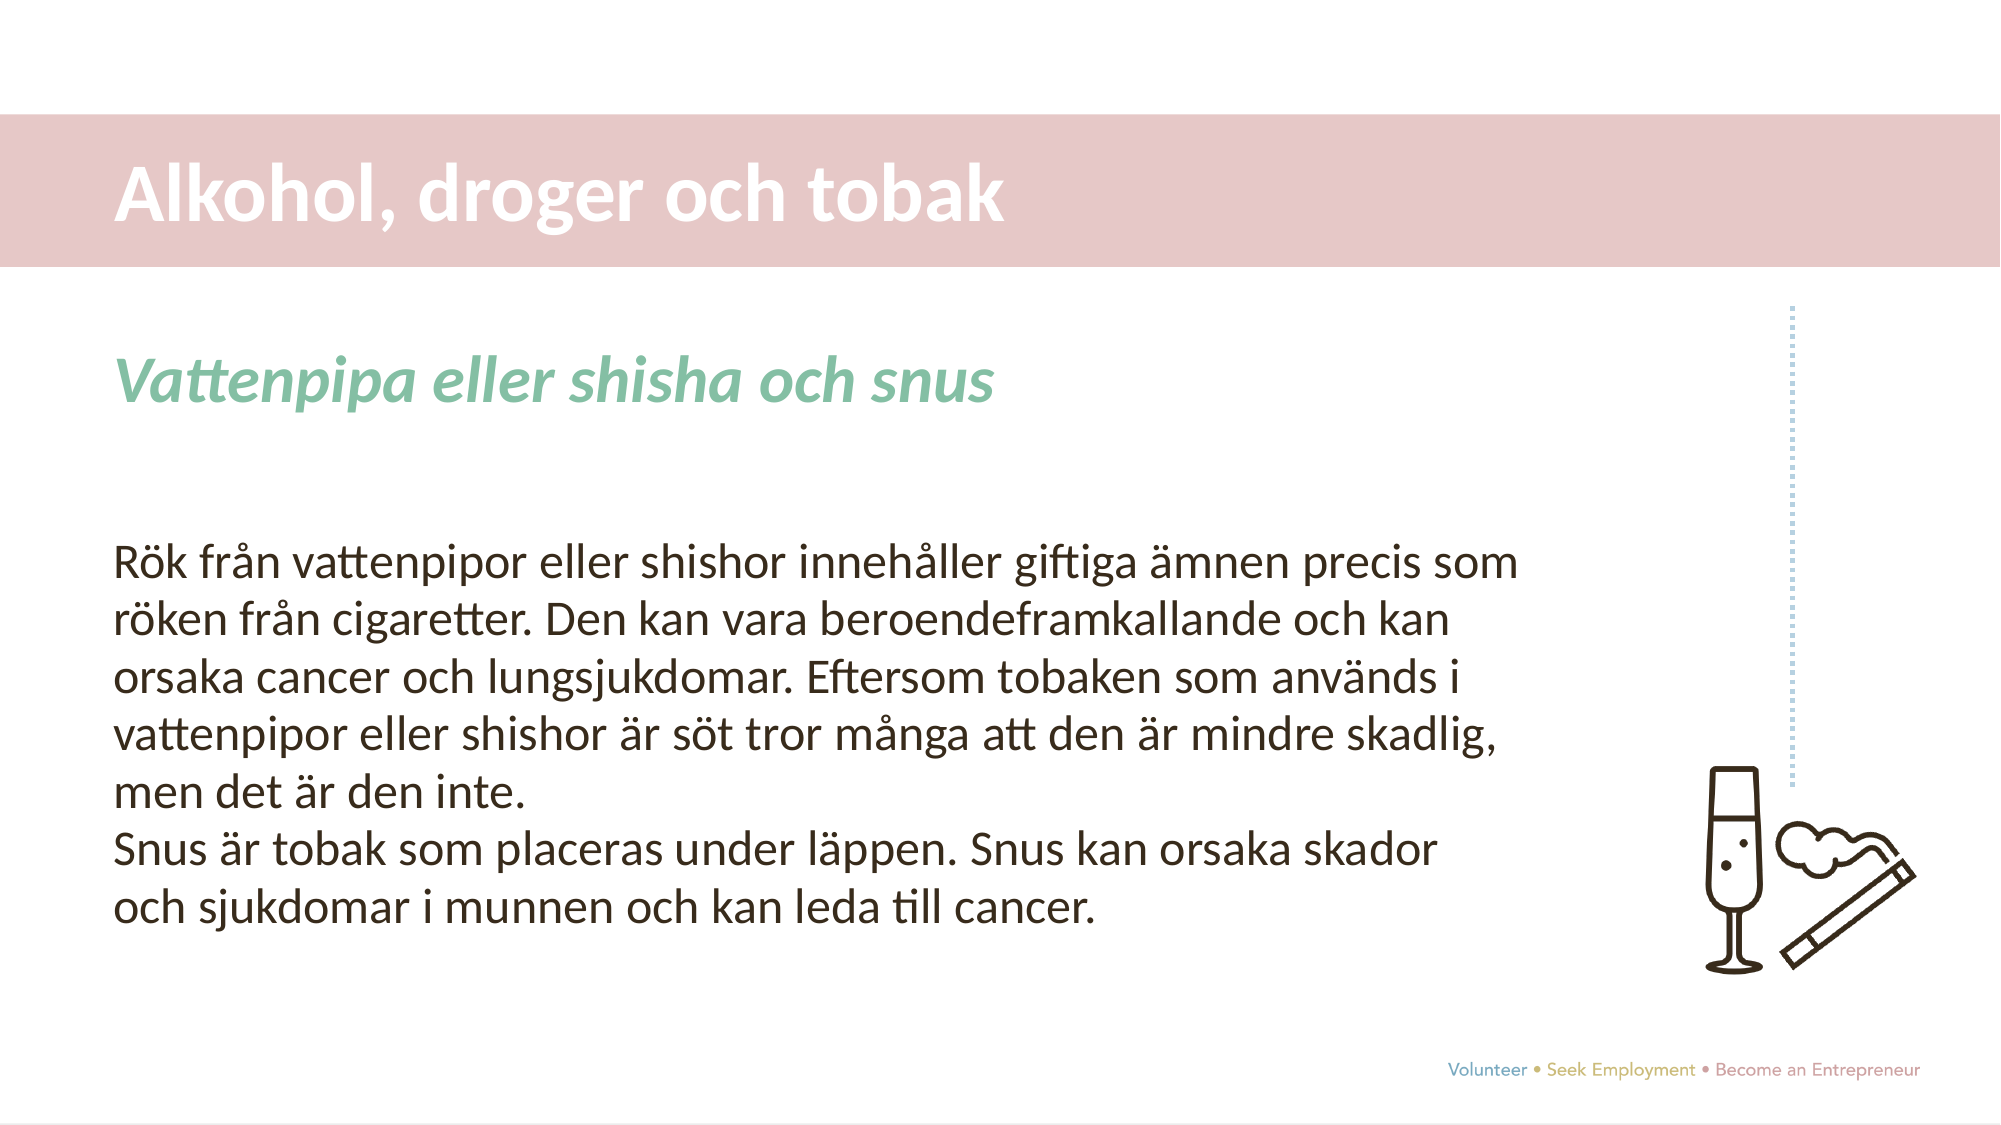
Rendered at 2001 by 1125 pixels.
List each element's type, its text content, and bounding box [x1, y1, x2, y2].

text_box Vattenpipa eller shisha och snus Rök från vattenpipor eller shishor innehåller giftiga ämnen precis som röken från cigaretter. Den kan vara beroendeframkallande och kan orsaka cancer och lungsjukdomar. Eftersom tobaken som används i vattenpipor eller shishor är söt tror många att den är mindre skadlig, men det är den inte. Snus är tobak som placeras under läppen. Snus kan orsaka skador och sjukdomar i munnen och kan leda till cancer. [98, 350, 1539, 975]
text_box Alkohol, droger och tobak [99, 147, 1312, 290]
picture [1418, 1046, 1971, 1103]
picture [1621, 757, 1938, 995]
text_box [0, 113, 2000, 268]
